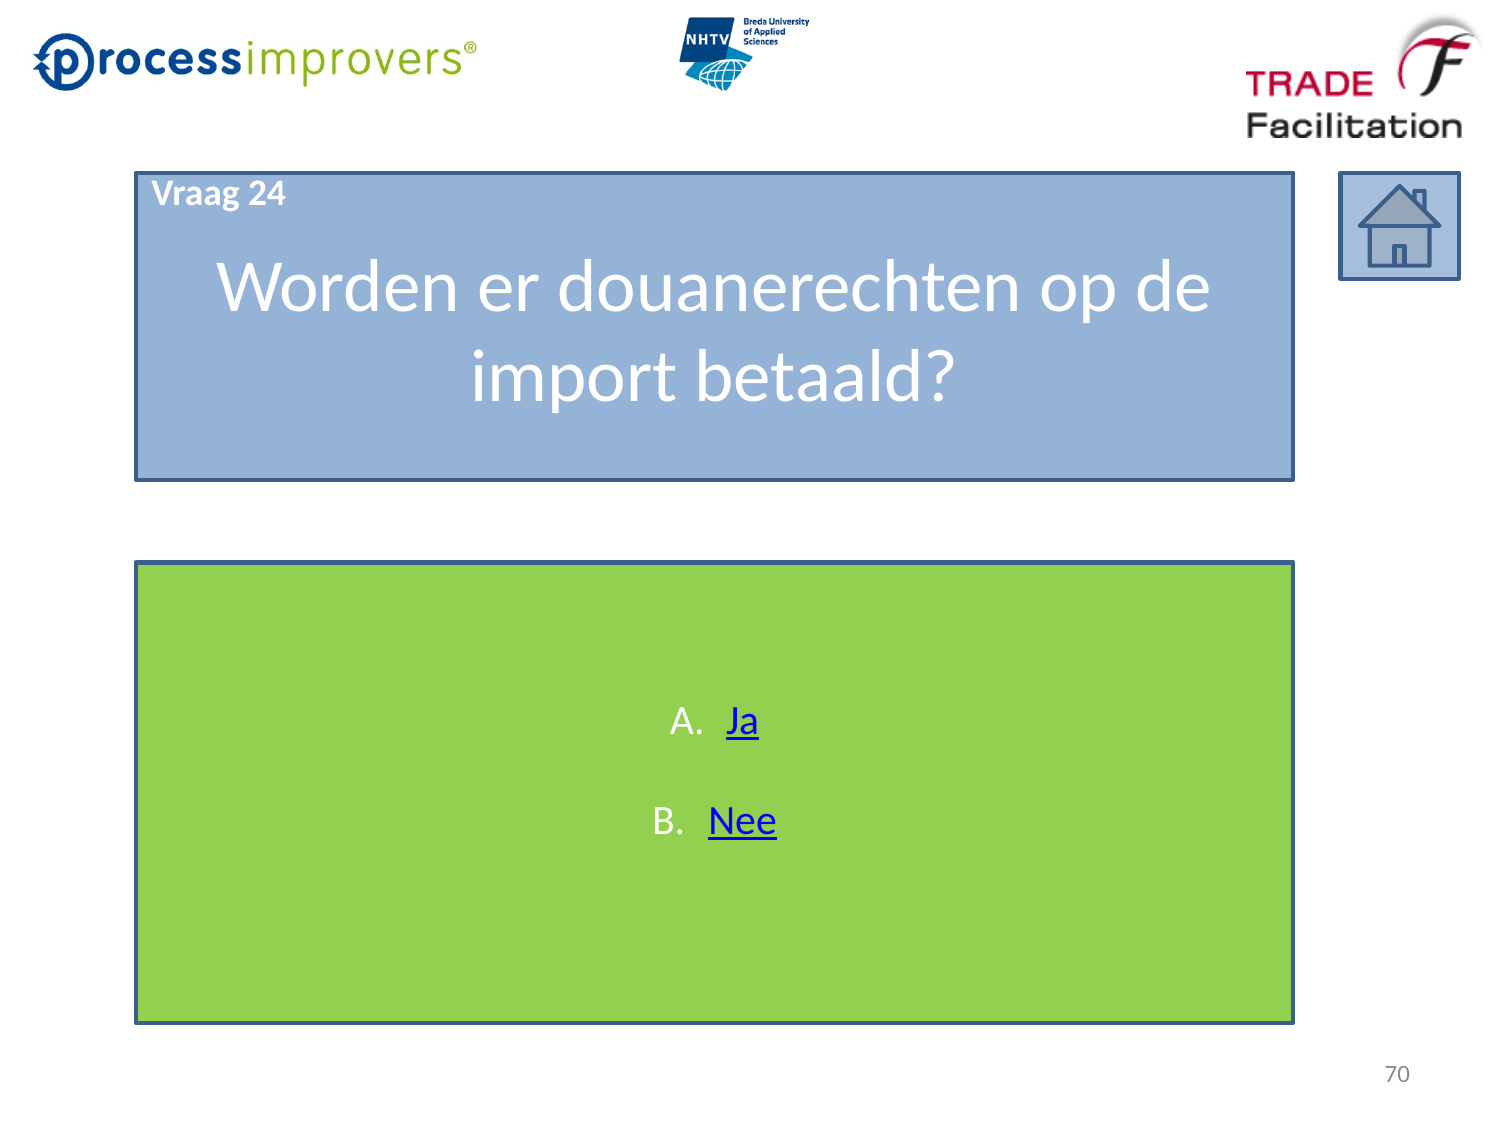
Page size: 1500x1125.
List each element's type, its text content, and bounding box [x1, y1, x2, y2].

picture [667, 4, 816, 103]
picture [29, 30, 479, 93]
text_box Worden er douanerechten op de import betaald? [134, 171, 1295, 482]
text_box Ja Nee [134, 560, 1295, 1025]
slide_number 70 [1074, 1042, 1425, 1103]
text_box [1338, 171, 1461, 281]
text_box Vraag 24 [136, 160, 302, 221]
picture [1246, 10, 1487, 138]
